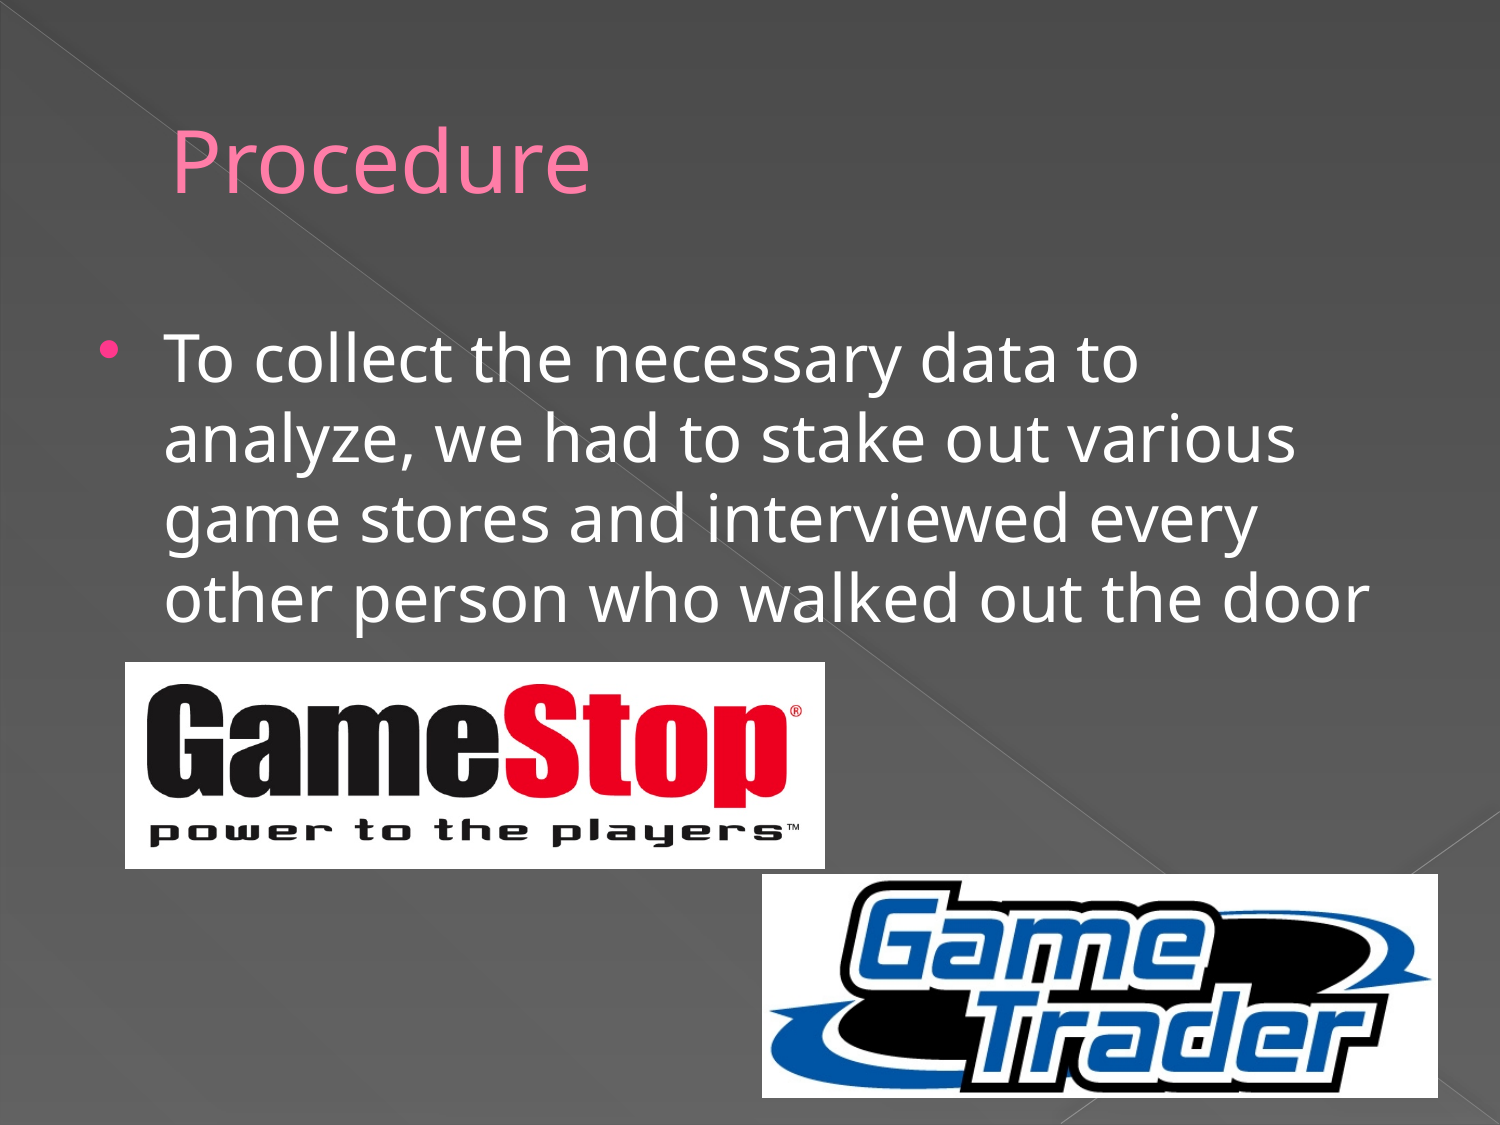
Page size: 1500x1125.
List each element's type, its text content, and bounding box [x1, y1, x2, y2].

picture [124, 662, 826, 869]
text_box [12, 0, 309, 45]
list To collect the necessary data to analyze, we had to stake out various game stores and interviewed every other person who walked out the door [75, 308, 1425, 1059]
title Procedure [75, 43, 1425, 274]
picture [762, 874, 1438, 1098]
